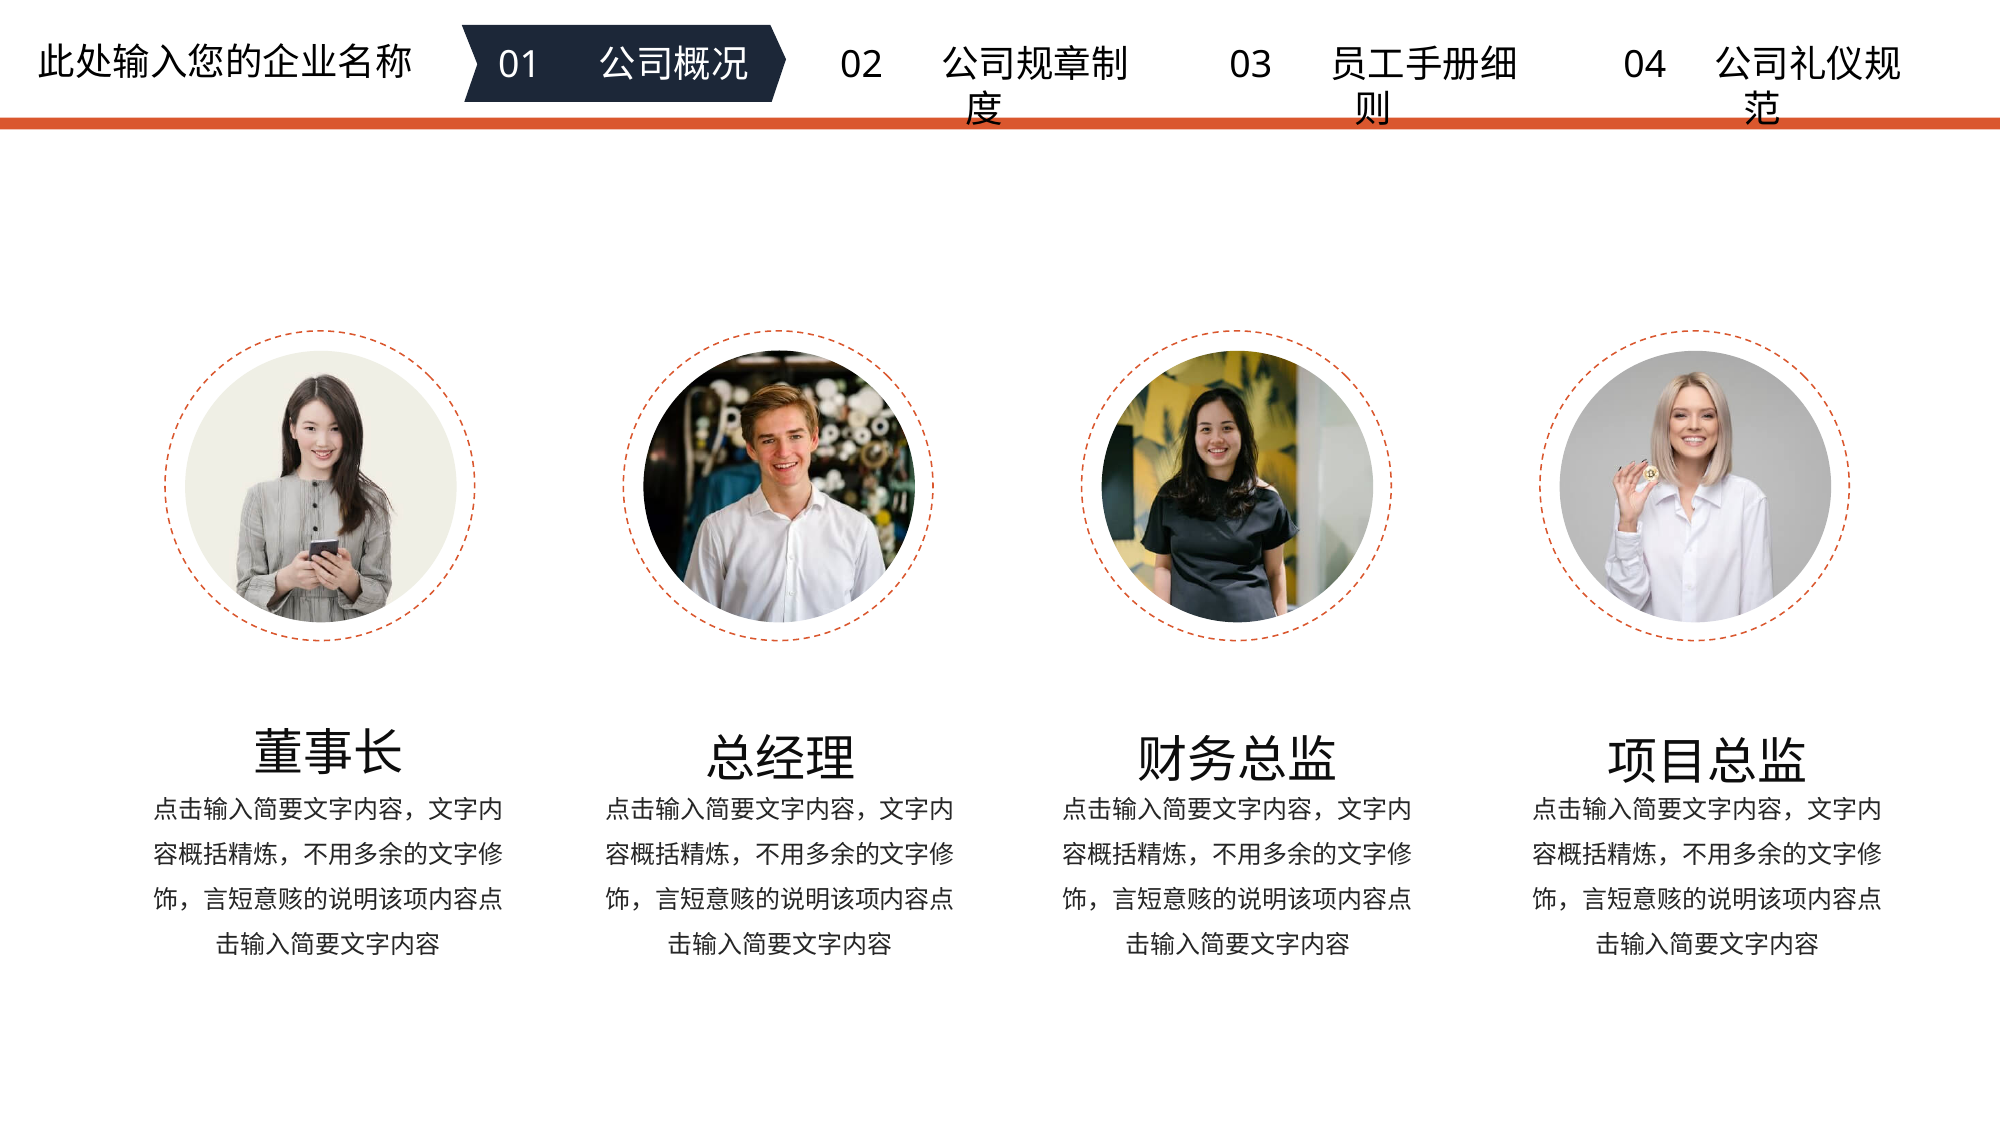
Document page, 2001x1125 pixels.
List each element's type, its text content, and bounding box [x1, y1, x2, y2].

text_box [1932, 117, 2000, 130]
text_box 02 公司规章制度 [815, 32, 1154, 138]
text_box 03 员工手册细则 [1204, 32, 1543, 138]
text_box [460, 23, 788, 103]
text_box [623, 330, 934, 641]
text_box [1154, 117, 1204, 130]
text_box 此处输入您的企业名称 [17, 30, 432, 91]
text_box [126, 683, 531, 969]
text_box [1081, 330, 1392, 641]
text_box [0, 117, 815, 130]
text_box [1539, 330, 1850, 641]
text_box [164, 330, 475, 641]
text_box 总经理 [577, 688, 983, 763]
text_box [1543, 117, 1593, 130]
text_box 04 公司礼仪规范 [1593, 32, 1932, 138]
text_box 点击输入简要文字内容，文字内容概括精炼，不用多余的文字修饰，言短意赅的说明该项内容点击输入简要文字内容 [577, 771, 983, 969]
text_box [1505, 692, 1910, 969]
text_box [1035, 690, 1441, 969]
text_box 01 公司概况 [482, 32, 765, 93]
